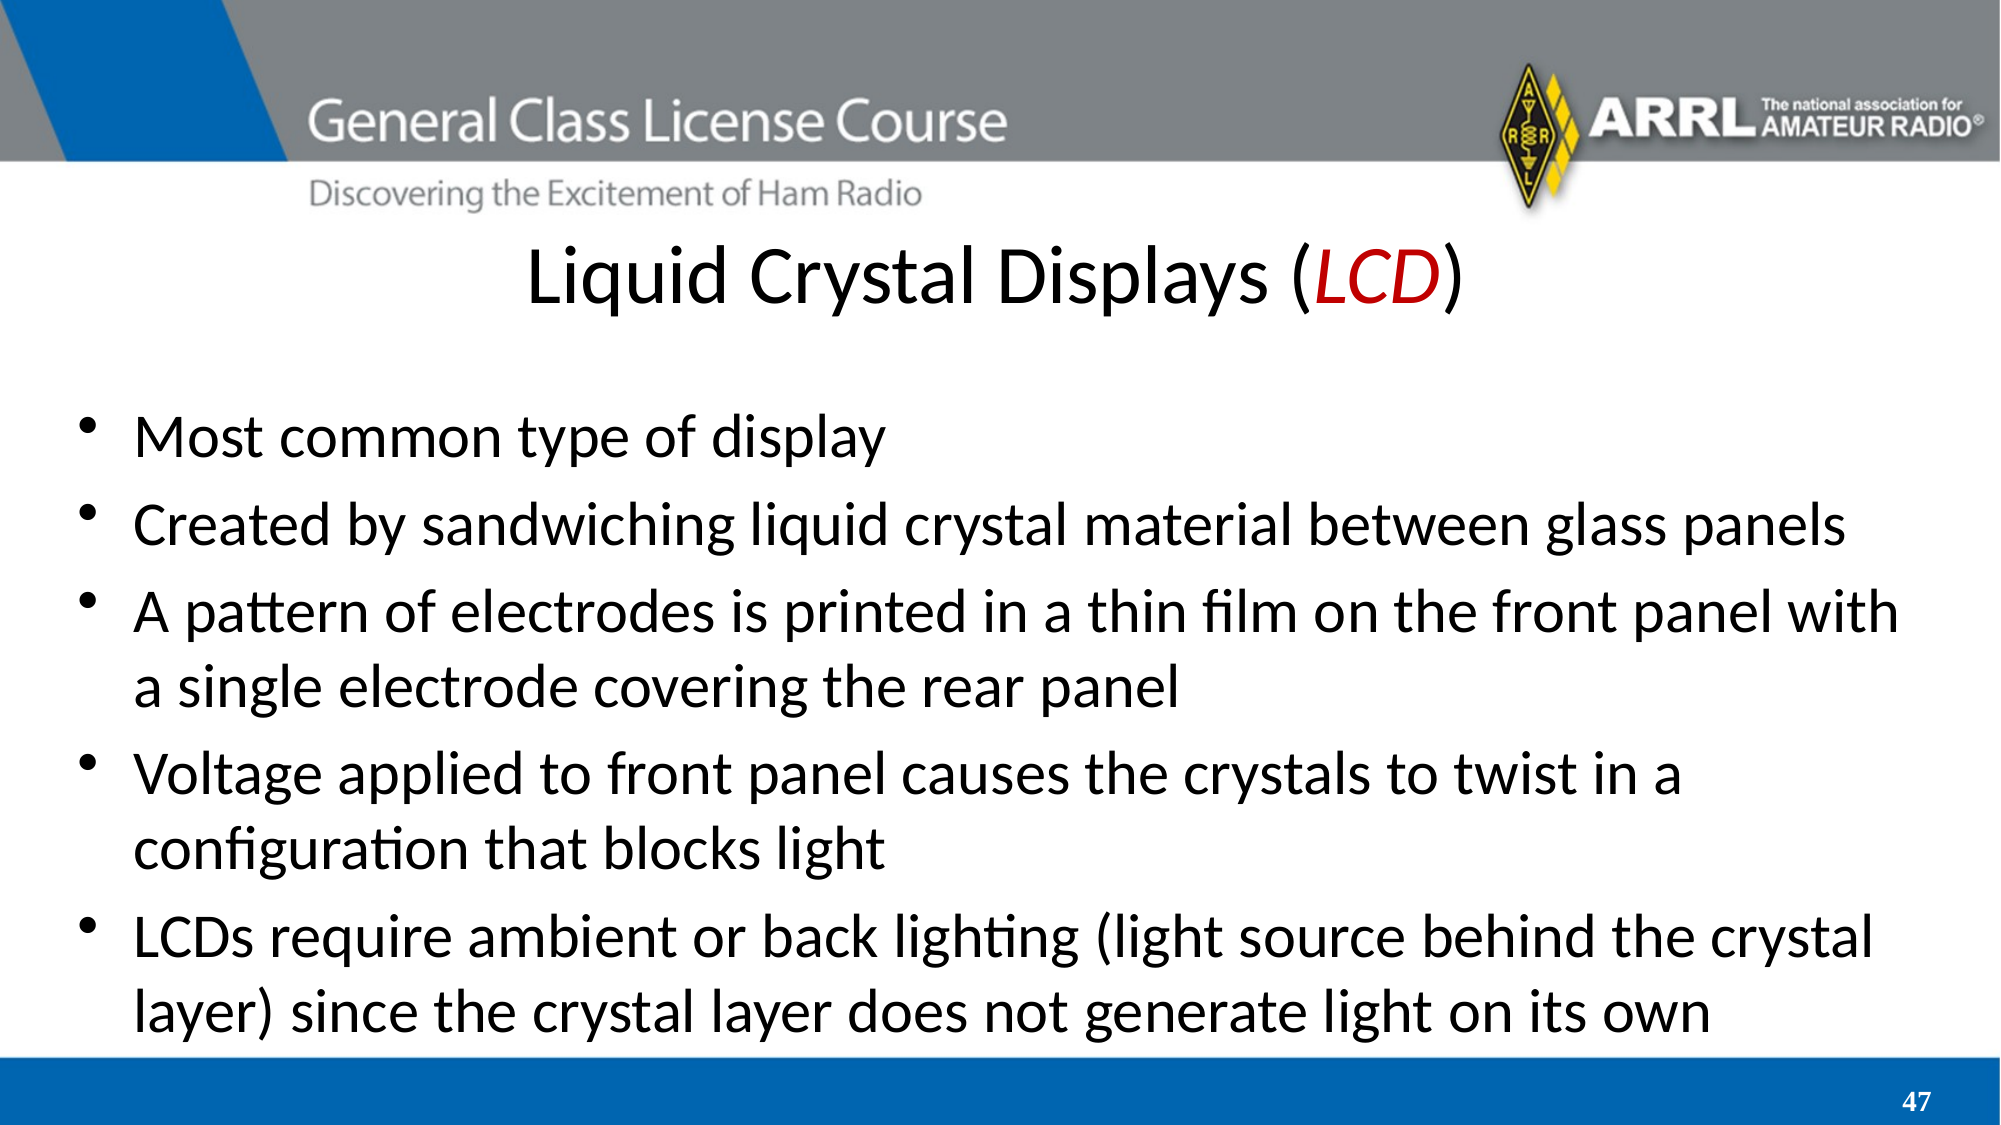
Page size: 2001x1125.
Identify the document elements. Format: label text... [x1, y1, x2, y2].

picture [0, 0, 2001, 1125]
title Liquid Crystal Displays (LCD) [96, 212, 1897, 356]
list Most common type of display Created by sandwiching liquid crystal material between glass panels A pattern of electrodes is printed in a thin film on the front panel with a single electrode covering the rear panel Voltage applied to front panel causes the crystals to twist in a configuration that blocks light LCDs require ambient or back lighting (light source behind the crystal layer) since the crystal layer does not generate light on its own [62, 387, 1950, 1075]
